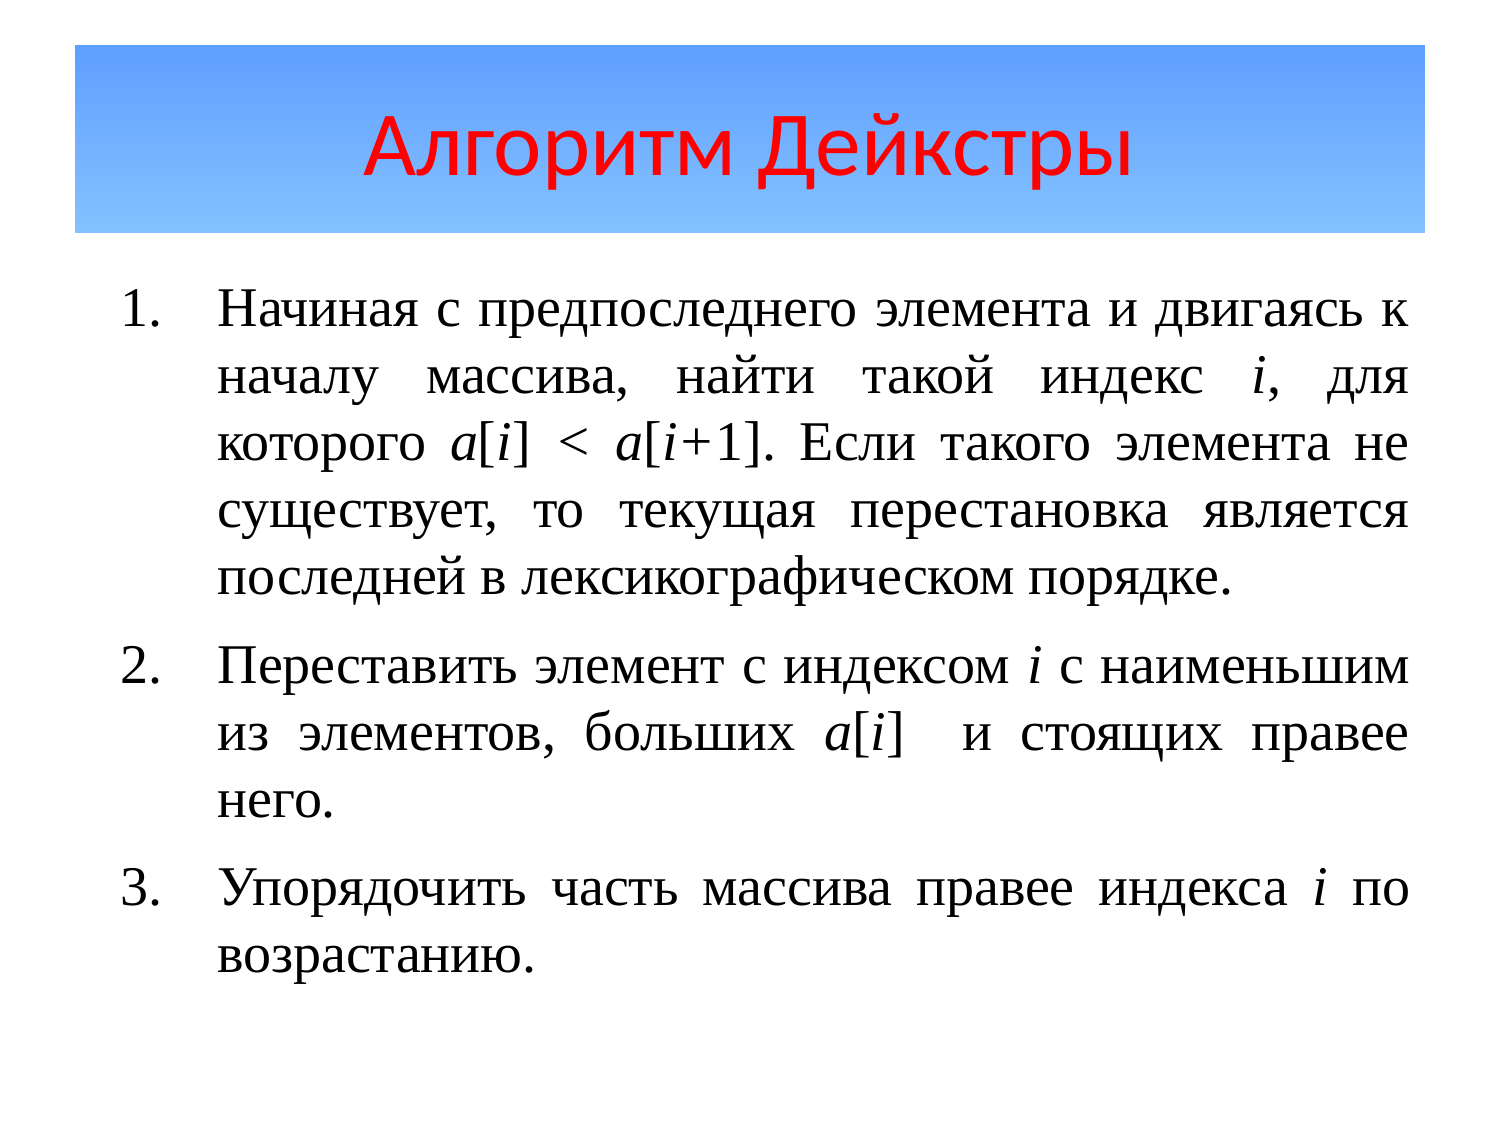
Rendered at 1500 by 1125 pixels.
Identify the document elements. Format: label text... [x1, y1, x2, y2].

list Начиная с предпоследнего элемента и двигаясь к началу массива, найти такой индекс i, для которого a[i] < a[i+1]. Если такого элемента не существует, то текущая перестановка является последней в лексикографическом порядке. Переставить элемент с индексом i с наименьшим из элементов, больших a[i] и стоящих правее него. Упорядочить часть массива правее индекса i по возрастанию. [75, 262, 1425, 1005]
title Алгоритм Дейкстры [75, 45, 1425, 233]
